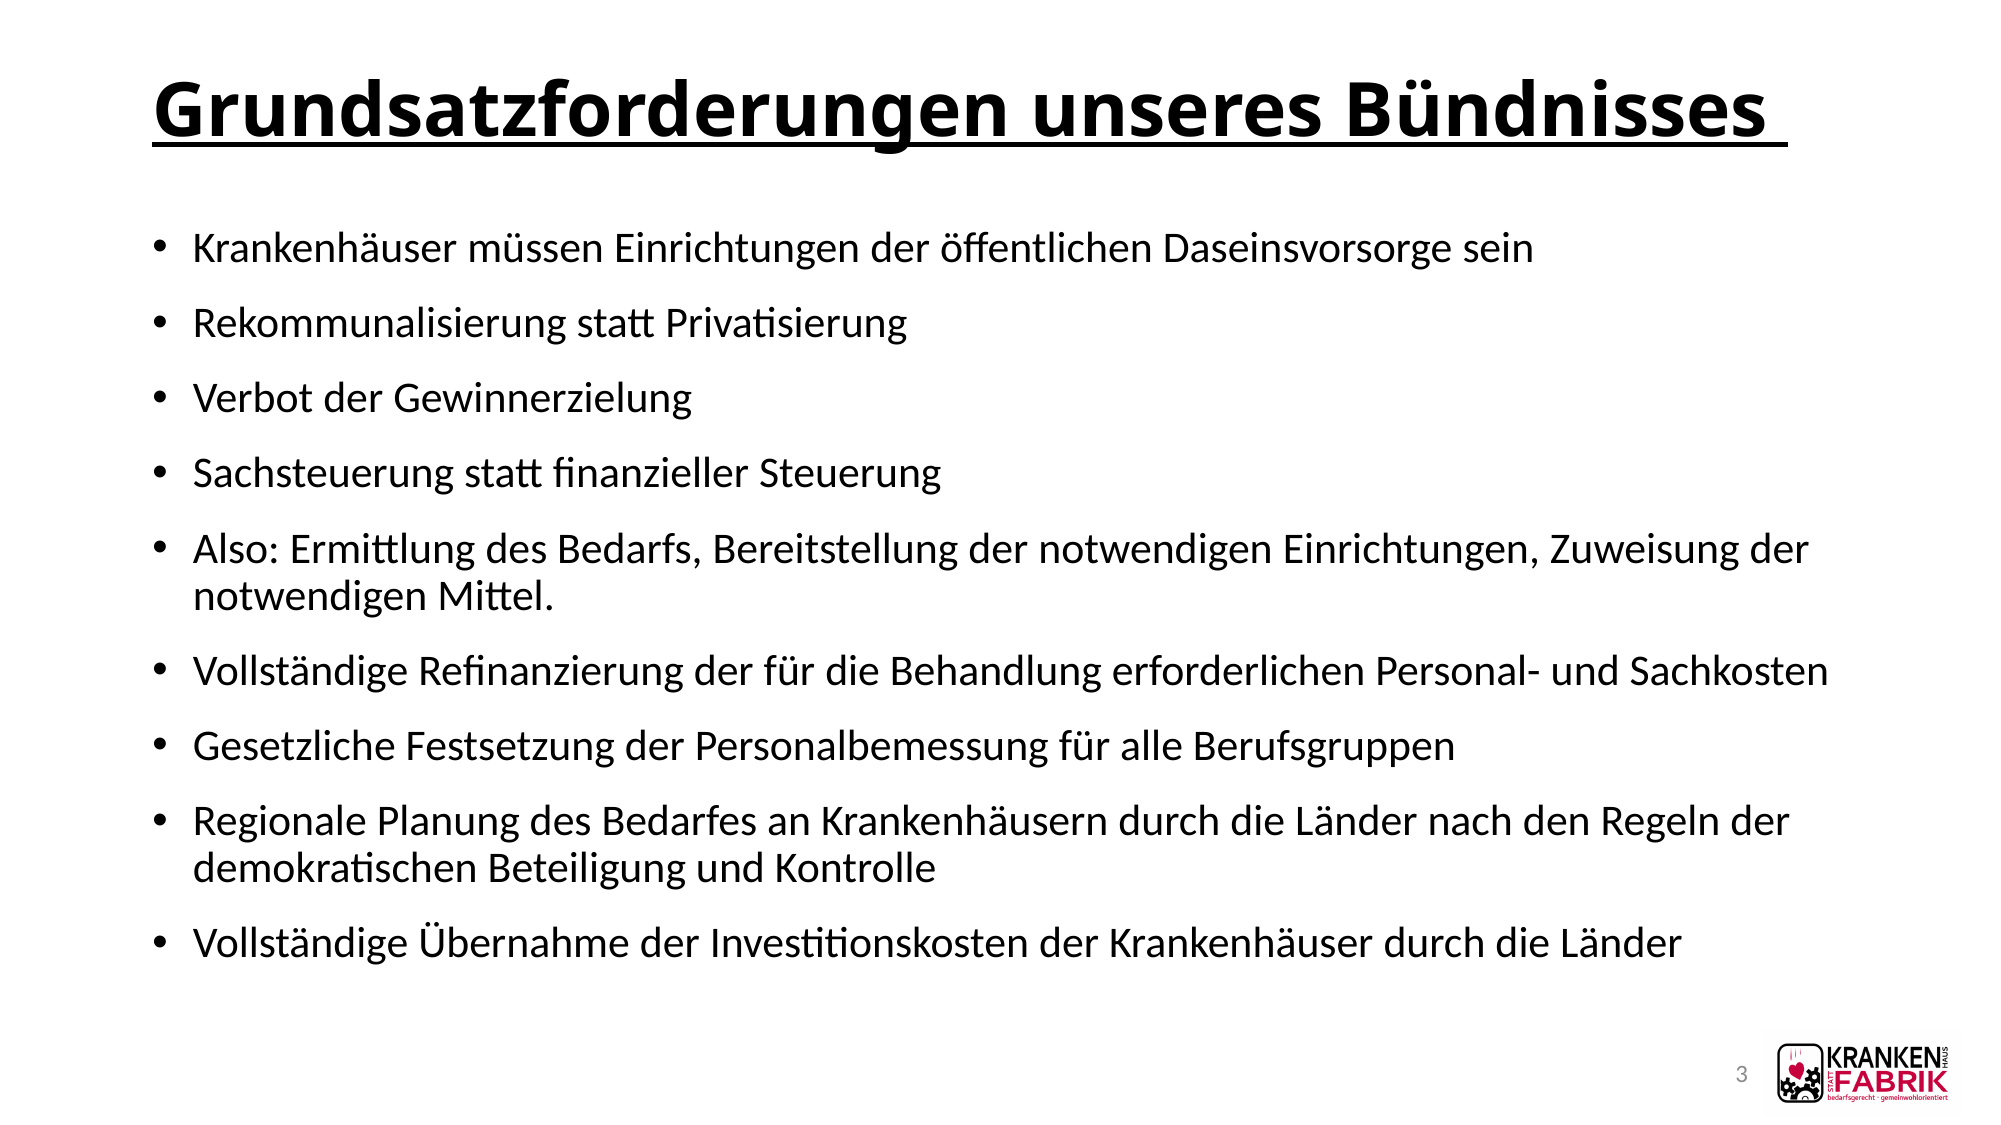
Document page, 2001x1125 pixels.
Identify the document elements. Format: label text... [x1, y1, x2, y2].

picture [1763, 1029, 1962, 1117]
list Krankenhäuser müssen Einrichtungen der öffentlichen Daseinsvorsorge sein Rekommunalisierung statt Privatisierung Verbot der Gewinnerzielung Sachsteuerung statt finanzieller Steuerung Also: Ermittlung des Bedarfs, Bereitstellung der notwendigen Einrichtungen, Zuweisung der notwendigen Mittel. Vollständige Refinanzierung der für die Behandlung erforderlichen Personal- und Sachkosten Gesetzliche Festsetzung der Personalbemessung für alle Berufsgruppen Regionale Planung des Bedarfes an Krankenhäusern durch die Länder nach den Regeln der demokratischen Beteiligung und Kontrolle Vollständige Übernahme der Investitionskosten der Krankenhäuser durch die Länder [137, 217, 1863, 1014]
title Grundsatzforderungen unseres Bündnisses [137, 3, 1863, 217]
slide_number 3 [1389, 1042, 1763, 1103]
